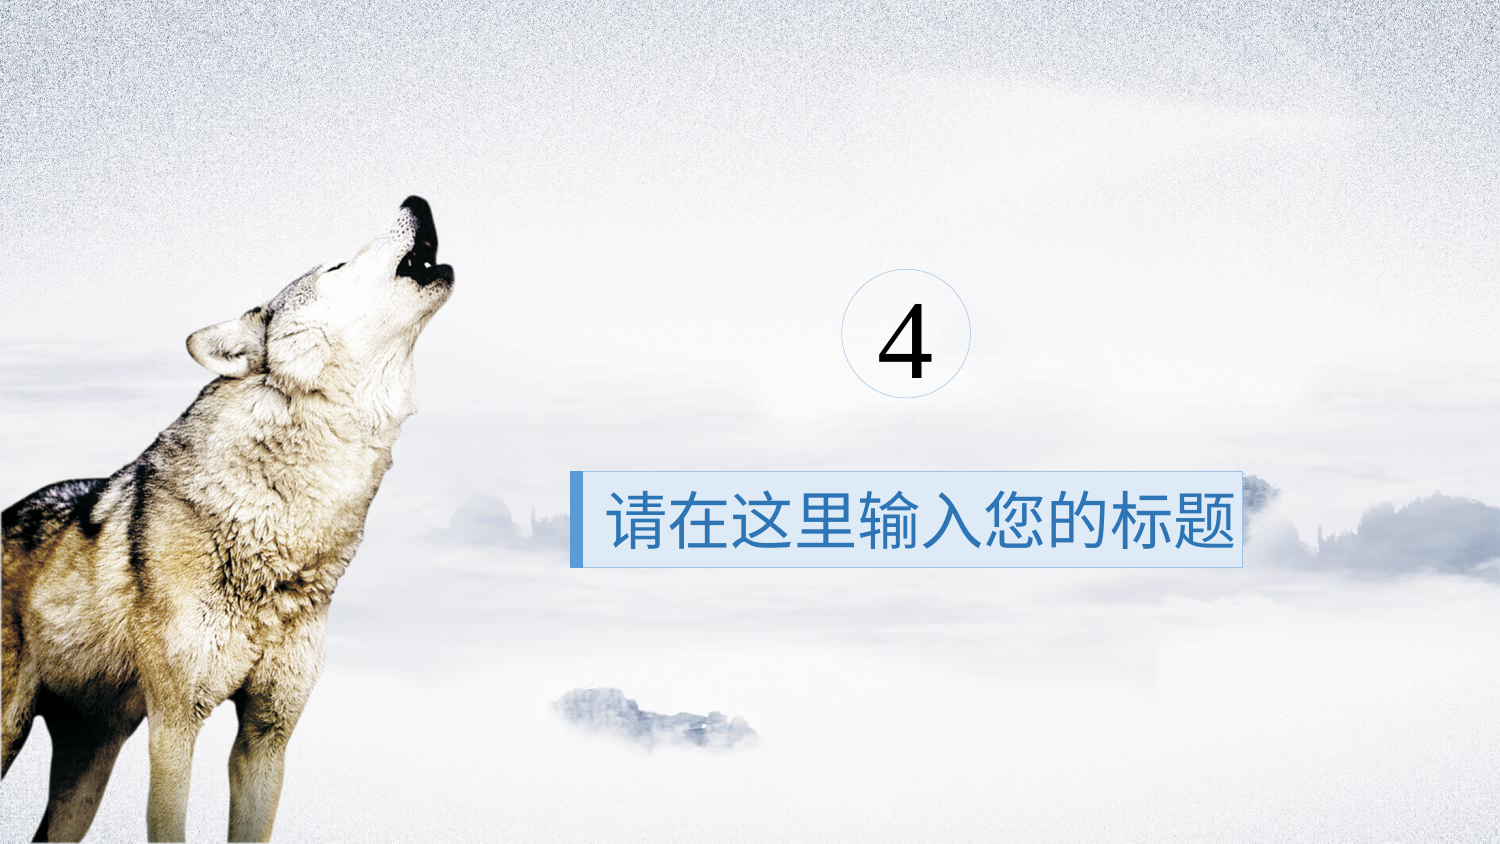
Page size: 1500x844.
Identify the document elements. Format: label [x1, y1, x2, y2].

text_box [570, 471, 1243, 568]
picture [0, 0, 1500, 844]
